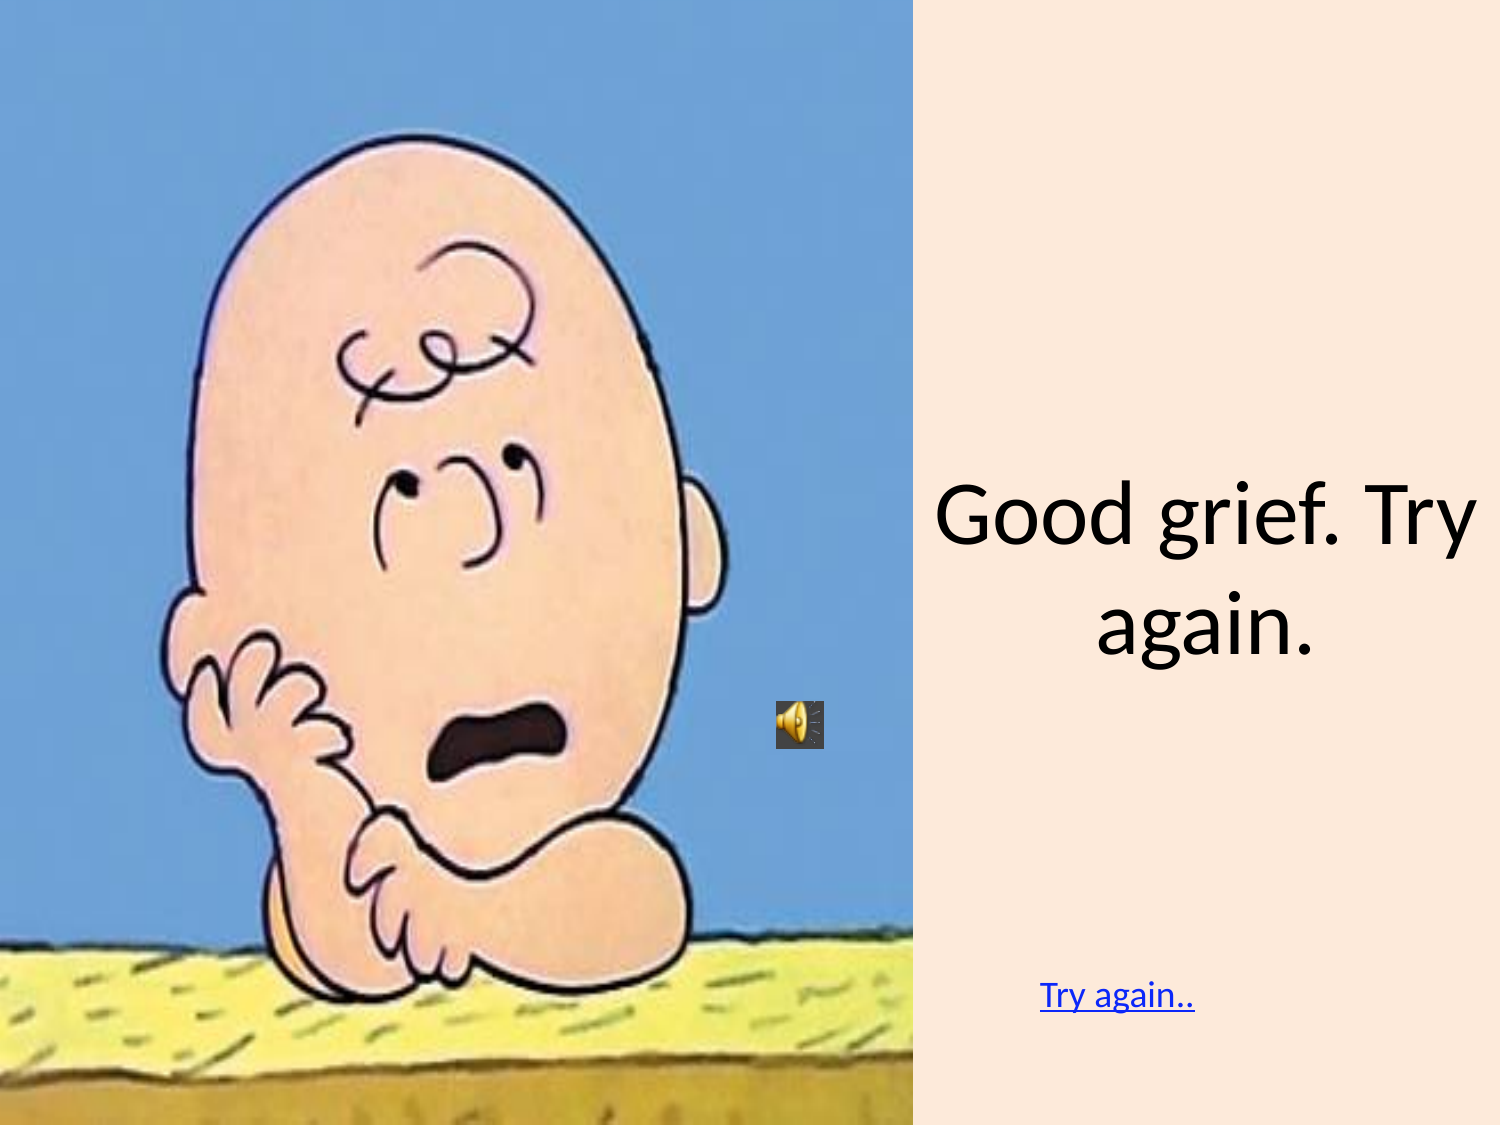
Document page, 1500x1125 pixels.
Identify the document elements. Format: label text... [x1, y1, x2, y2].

title Good grief. Try again. [913, 0, 1500, 1125]
text_box Try again.. [1024, 962, 1400, 1023]
picture [774, 699, 826, 751]
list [0, 0, 913, 1125]
